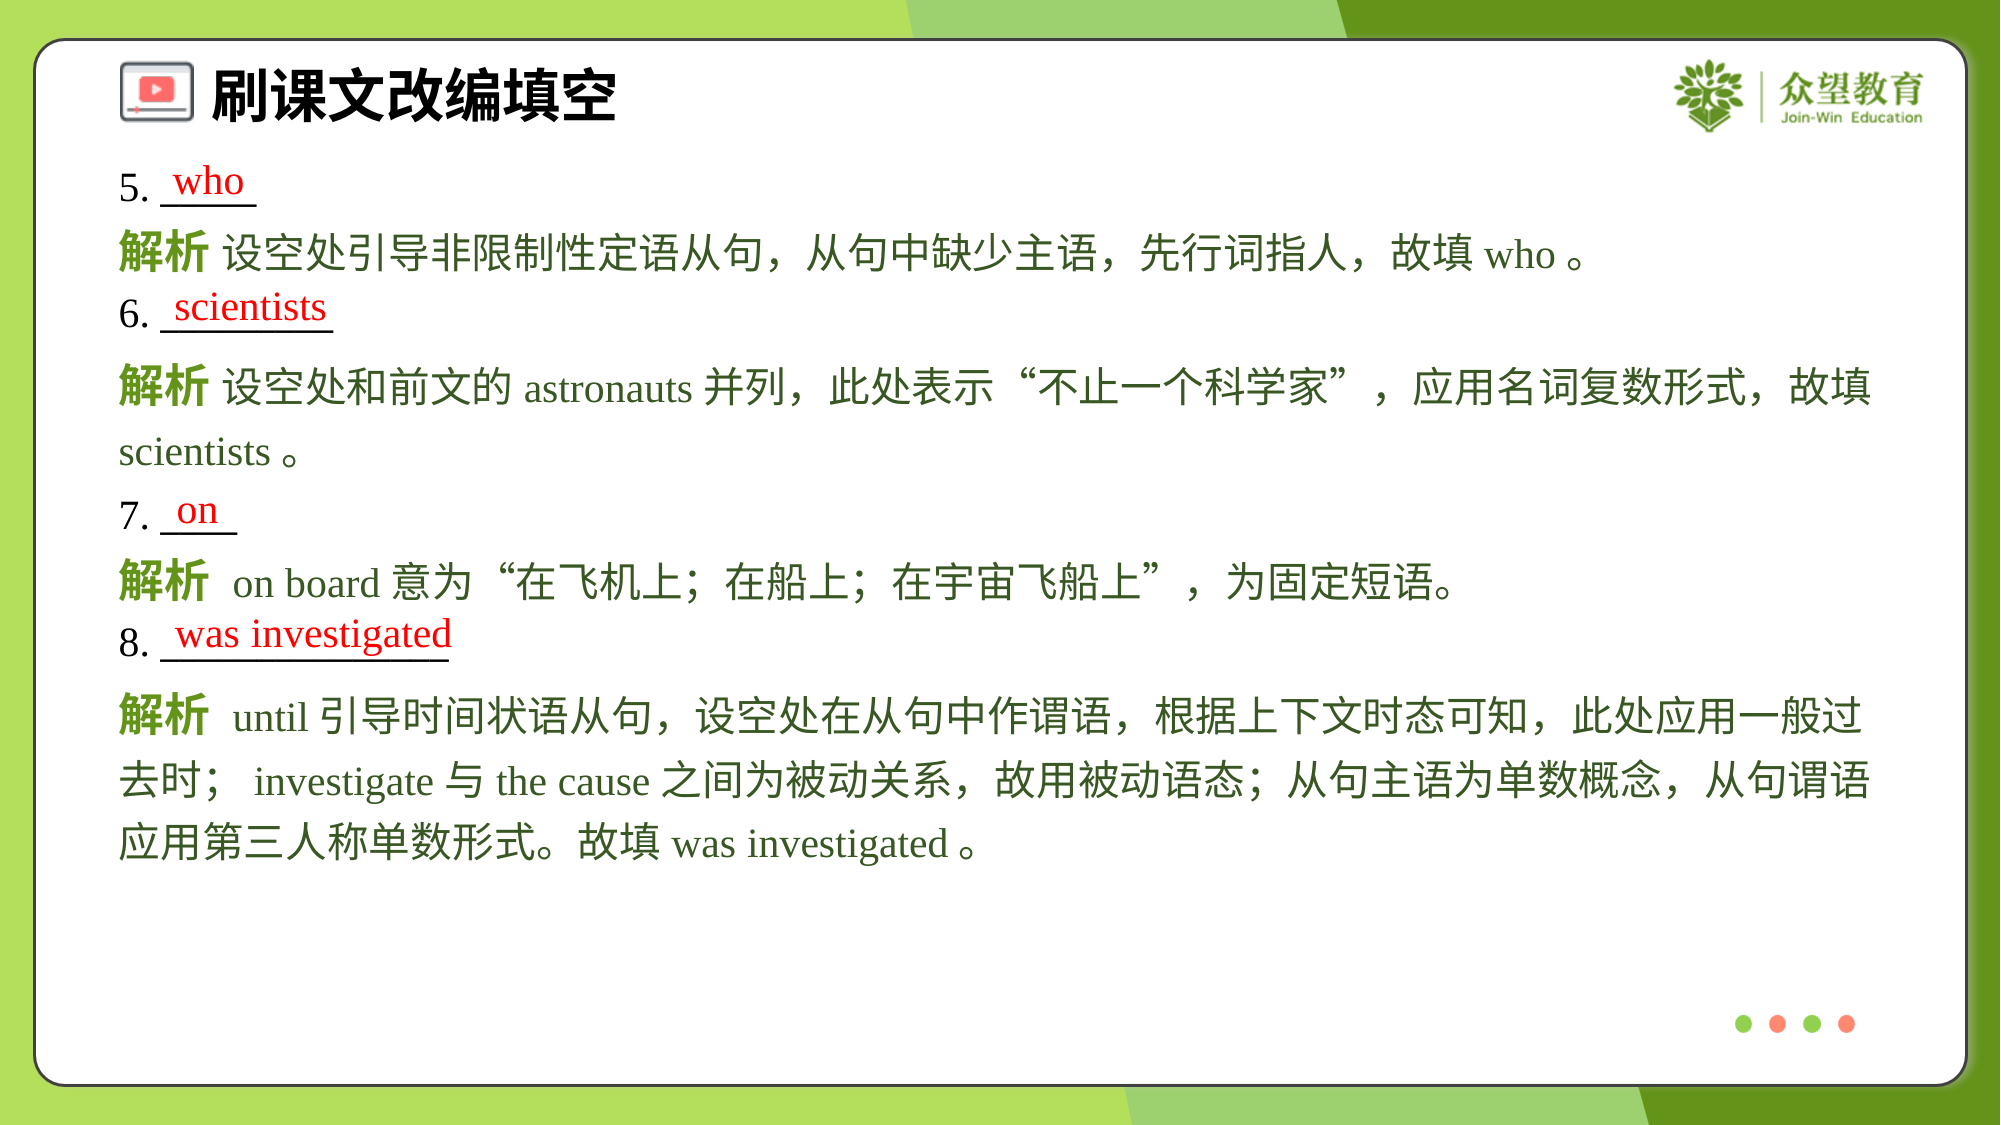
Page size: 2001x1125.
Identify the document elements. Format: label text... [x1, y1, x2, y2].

text_box 5. _____ [118, 146, 1883, 204]
text_box 解析 设空处和前文的astronauts并列，此处表示“不止一个科学家”，应用名词复数形式，故填scientists。 [118, 342, 1883, 470]
text_box scientists [170, 266, 332, 325]
text_box 解析 until引导时间状语从句，设空处在从句中作谓语，根据上下文时态可知，此处应用一般过去时；investigate与the cause之间为被动关系，故用被动语态；从句主语为单数概念，从句谓语应用第三人称单数形式。故填was investigated。 [118, 672, 1883, 861]
text_box 8. _______________ [118, 602, 1883, 659]
text_box 6. _________ [118, 272, 1883, 330]
text_box 解析 on board意为“在飞机上；在船上；在宇宙飞船上”，为固定短语。 [118, 538, 1883, 601]
text_box who [167, 140, 250, 199]
picture [0, 0, 2000, 1125]
text_box 7. ____ [118, 475, 1883, 533]
text_box on [172, 469, 224, 527]
text_box 解析 设空处引导非限制性定语从句，从句中缺少主语，先行词指人，故填who。 [118, 209, 1883, 271]
text_box was investigated [165, 593, 462, 651]
